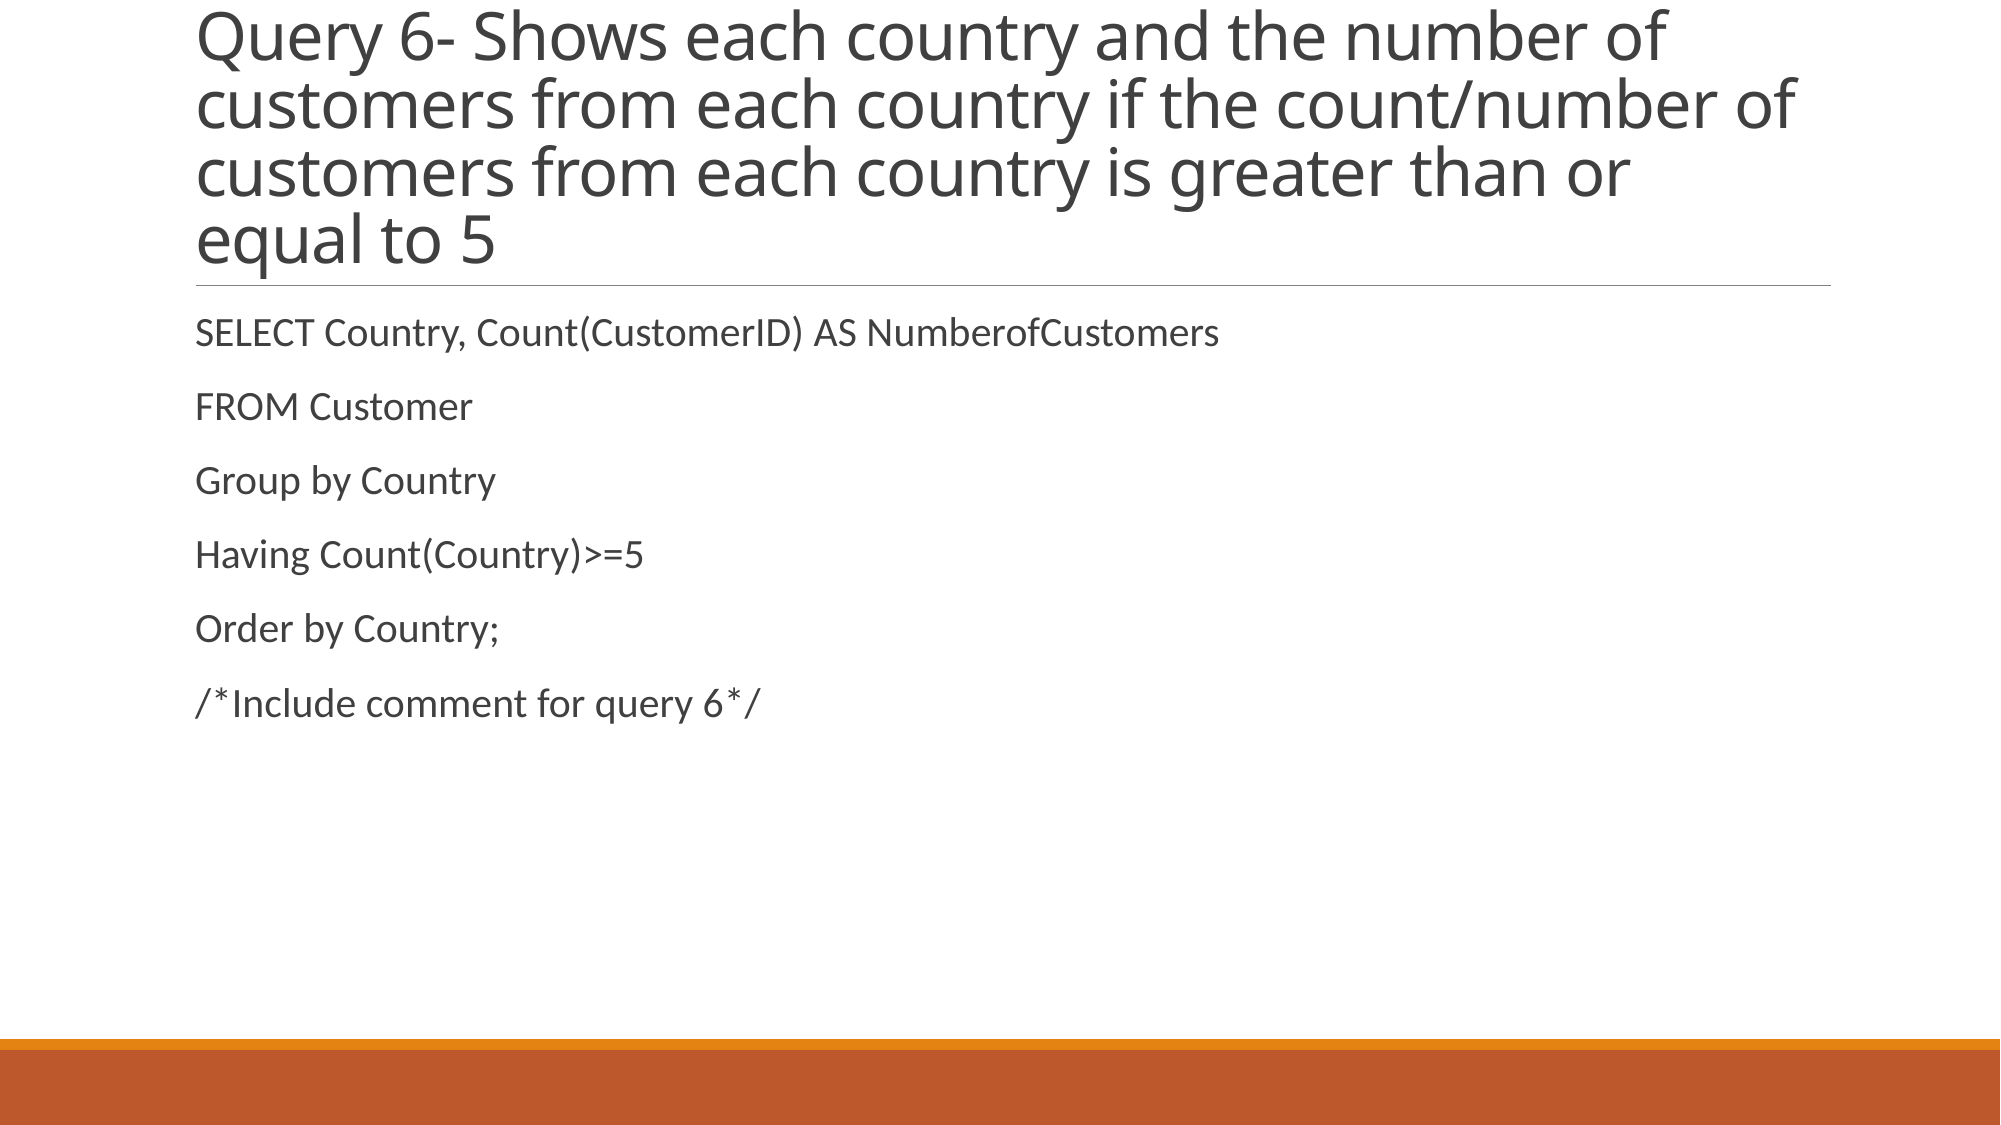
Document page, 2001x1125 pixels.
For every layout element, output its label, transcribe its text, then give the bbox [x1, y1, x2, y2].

title Query 6- Shows each country and the number of customers from each country if the count/number of customers from each country is greater than or equal to 5 [180, 47, 1830, 285]
list SELECT Country, Count(CustomerID) AS NumberofCustomers FROM Customer Group by Country Having Count(Country)>=5 Order by Country; /*Include comment for query 6*/ [180, 302, 1830, 963]
